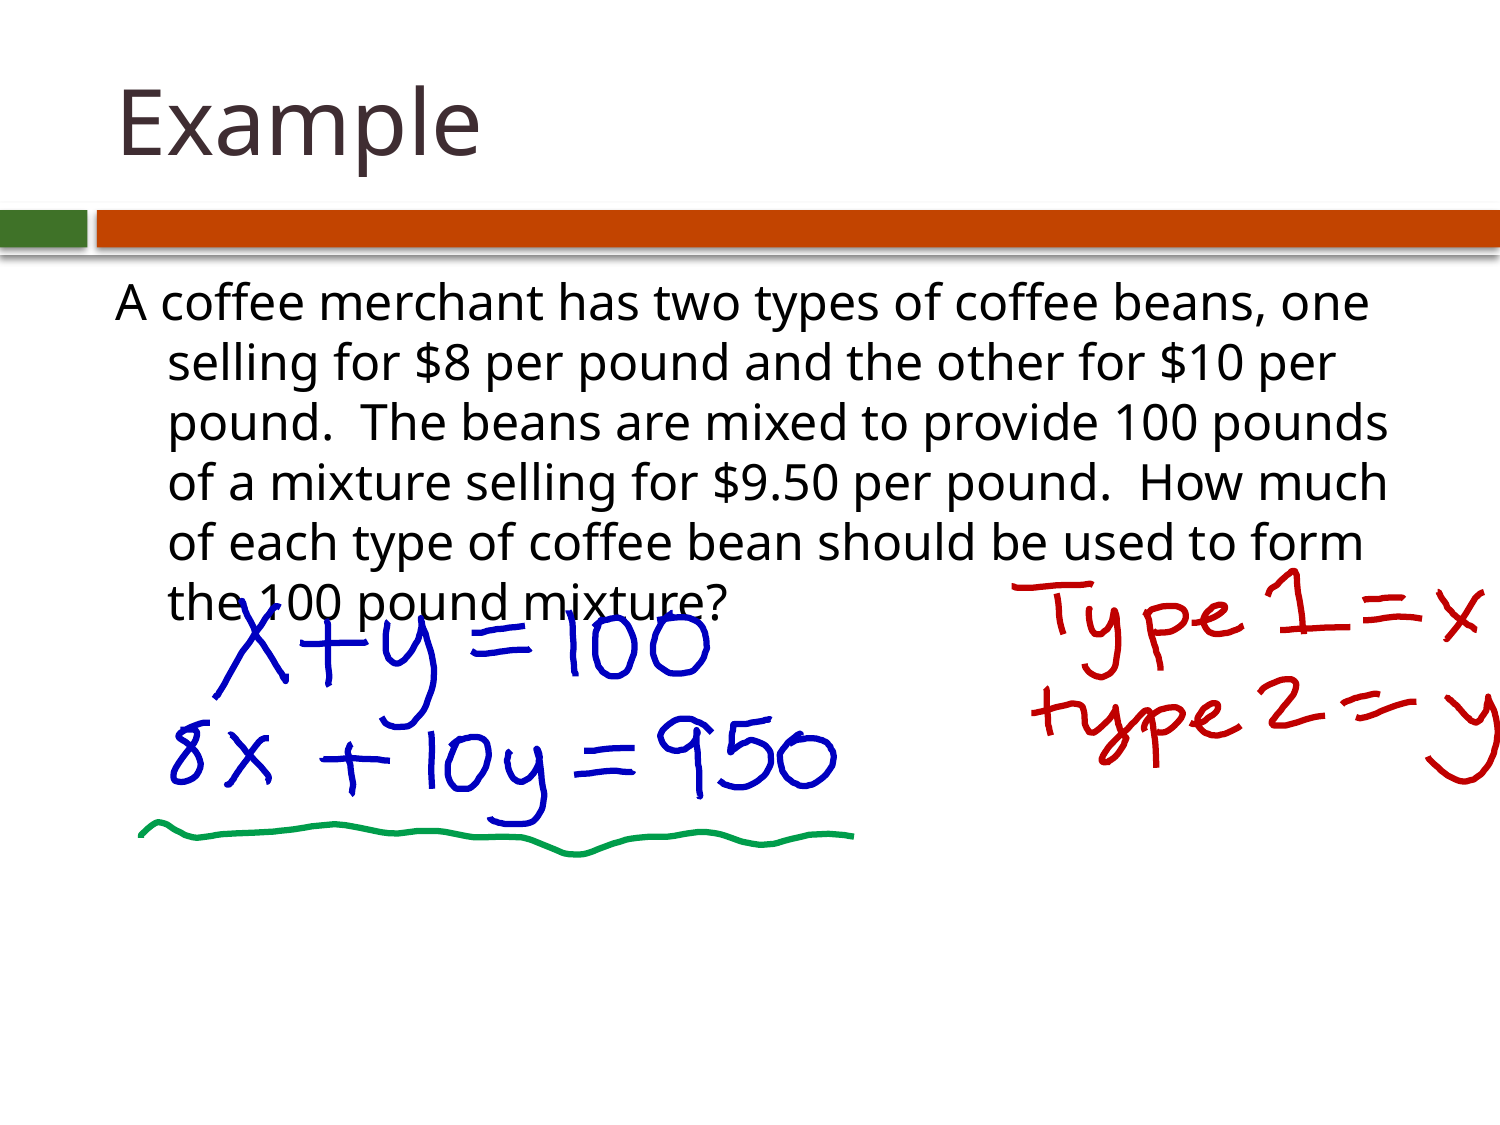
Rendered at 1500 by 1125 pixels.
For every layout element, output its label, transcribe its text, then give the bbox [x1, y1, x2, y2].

text_box [584, 747, 635, 752]
text_box [778, 732, 835, 787]
text_box [1083, 608, 1120, 679]
text_box [1363, 615, 1423, 621]
text_box [718, 718, 772, 789]
text_box [172, 721, 210, 783]
text_box [352, 757, 390, 762]
text_box [471, 624, 526, 634]
text_box [326, 620, 331, 687]
text_box [347, 743, 354, 796]
text_box [1143, 706, 1184, 734]
text_box [213, 605, 281, 700]
text_box [488, 747, 546, 825]
text_box [593, 616, 636, 678]
text_box [1266, 570, 1305, 628]
text_box [1044, 686, 1048, 709]
text_box [1031, 702, 1158, 768]
text_box [1258, 678, 1326, 727]
text_box [330, 640, 368, 644]
list A coffee merchant has two types of coffee beans, one selling for $8 per pound and the other for $10 per pound. The beans are mixed to provide 100 pounds of a mixture selling for $9.50 per pound. How much of each type of coffee bean should be used to form the 100 pound mixture? [100, 262, 1438, 1000]
text_box [659, 717, 713, 798]
text_box [300, 641, 327, 645]
text_box [1362, 596, 1405, 602]
text_box [1355, 700, 1417, 720]
text_box [1011, 582, 1094, 589]
text_box [1143, 610, 1162, 671]
text_box [321, 757, 348, 761]
text_box [652, 612, 708, 675]
text_box [258, 633, 287, 682]
text_box [240, 600, 258, 632]
text_box [574, 769, 634, 776]
text_box [1445, 591, 1485, 640]
text_box [249, 757, 270, 783]
text_box [229, 733, 249, 757]
text_box [1427, 695, 1499, 783]
text_box [429, 731, 433, 789]
text_box [380, 617, 435, 728]
text_box [226, 737, 269, 786]
text_box [1280, 626, 1351, 631]
text_box [446, 736, 490, 790]
text_box [567, 610, 577, 677]
text_box [1147, 605, 1187, 634]
text_box [471, 647, 532, 655]
text_box [1437, 591, 1463, 620]
title Example [100, 37, 1438, 200]
text_box [1341, 692, 1381, 706]
text_box [1191, 603, 1244, 635]
text_box [1189, 702, 1242, 737]
text_box [1055, 593, 1065, 635]
text_box [1047, 721, 1052, 736]
text_box [1462, 618, 1478, 631]
text_box [140, 821, 855, 856]
